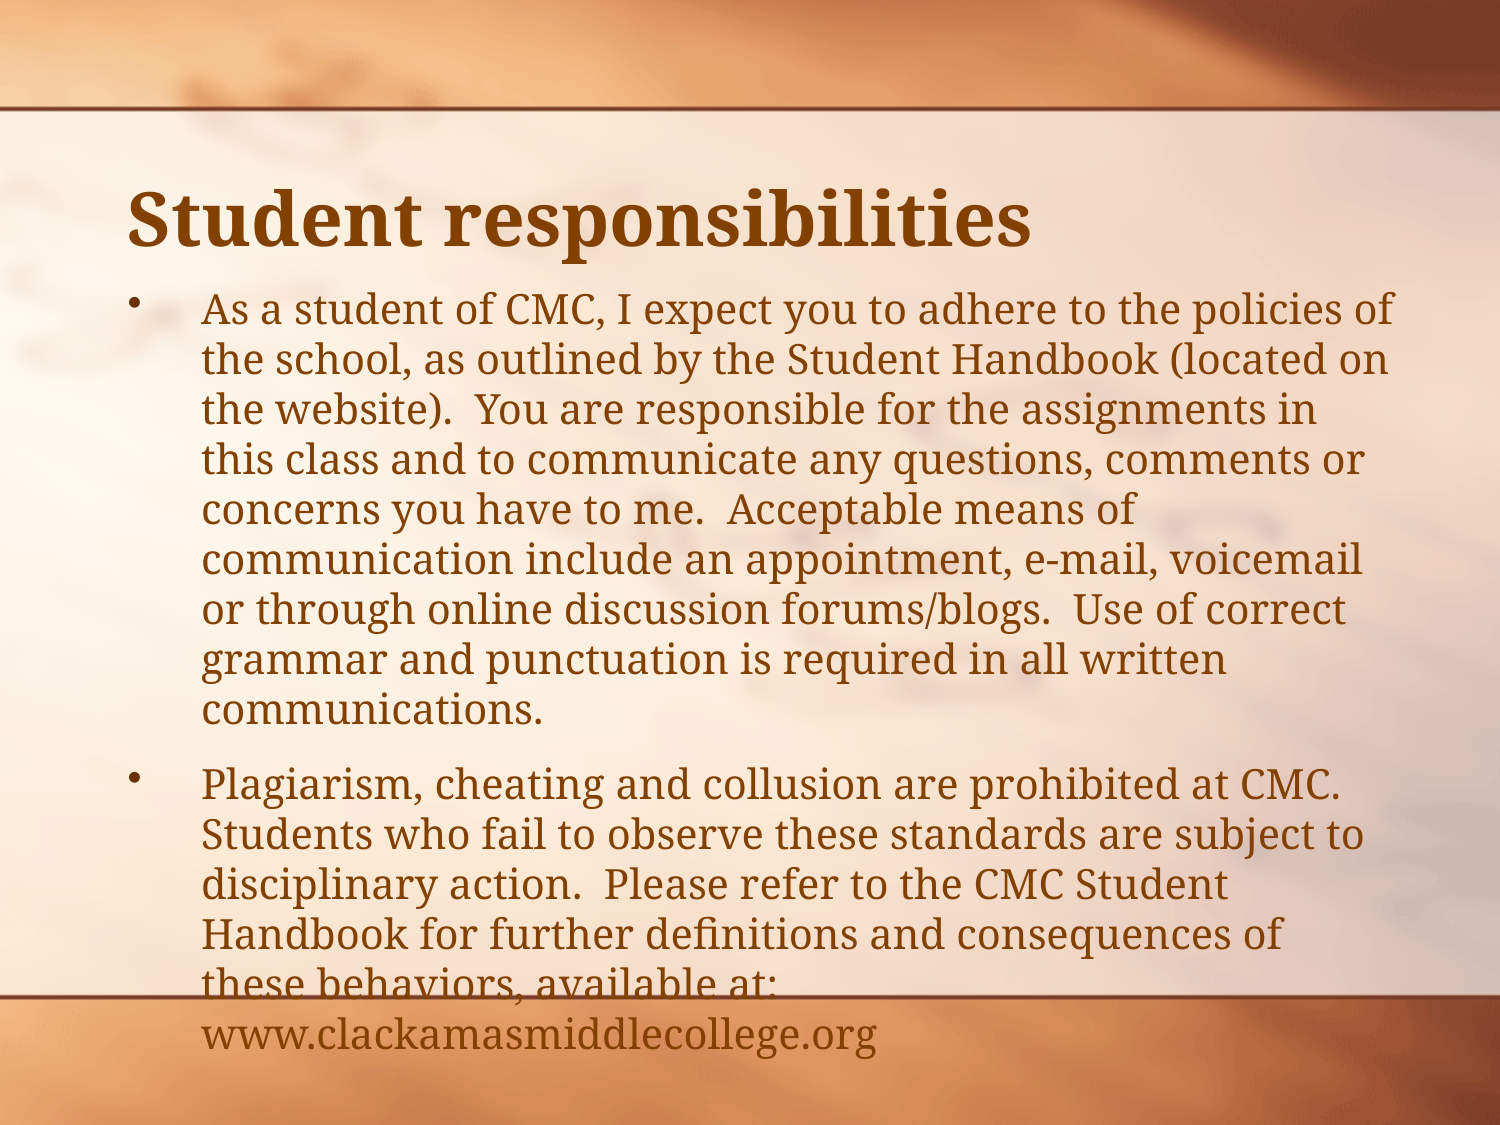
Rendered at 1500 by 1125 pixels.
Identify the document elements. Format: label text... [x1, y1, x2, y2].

picture [0, 0, 1500, 1125]
list As a student of CMC, I expect you to adhere to the policies of the school, as outlined by the Student Handbook (located on the website). You are responsible for the assignments in this class and to communicate any questions, comments or concerns you have to me. Acceptable means of communication include an appointment, e-mail, voicemail or through online discussion forums/blogs. Use of correct grammar and punctuation is required in all written communications. Plagiarism, cheating and collusion are prohibited at CMC. Students who fail to observe these standards are subject to disciplinary action. Please refer to the CMC Student Handbook for further definitions and consequences of these behaviors, available at: www.clackamasmiddlecollege.org [112, 274, 1413, 951]
title Student responsibilities [112, 124, 1413, 270]
